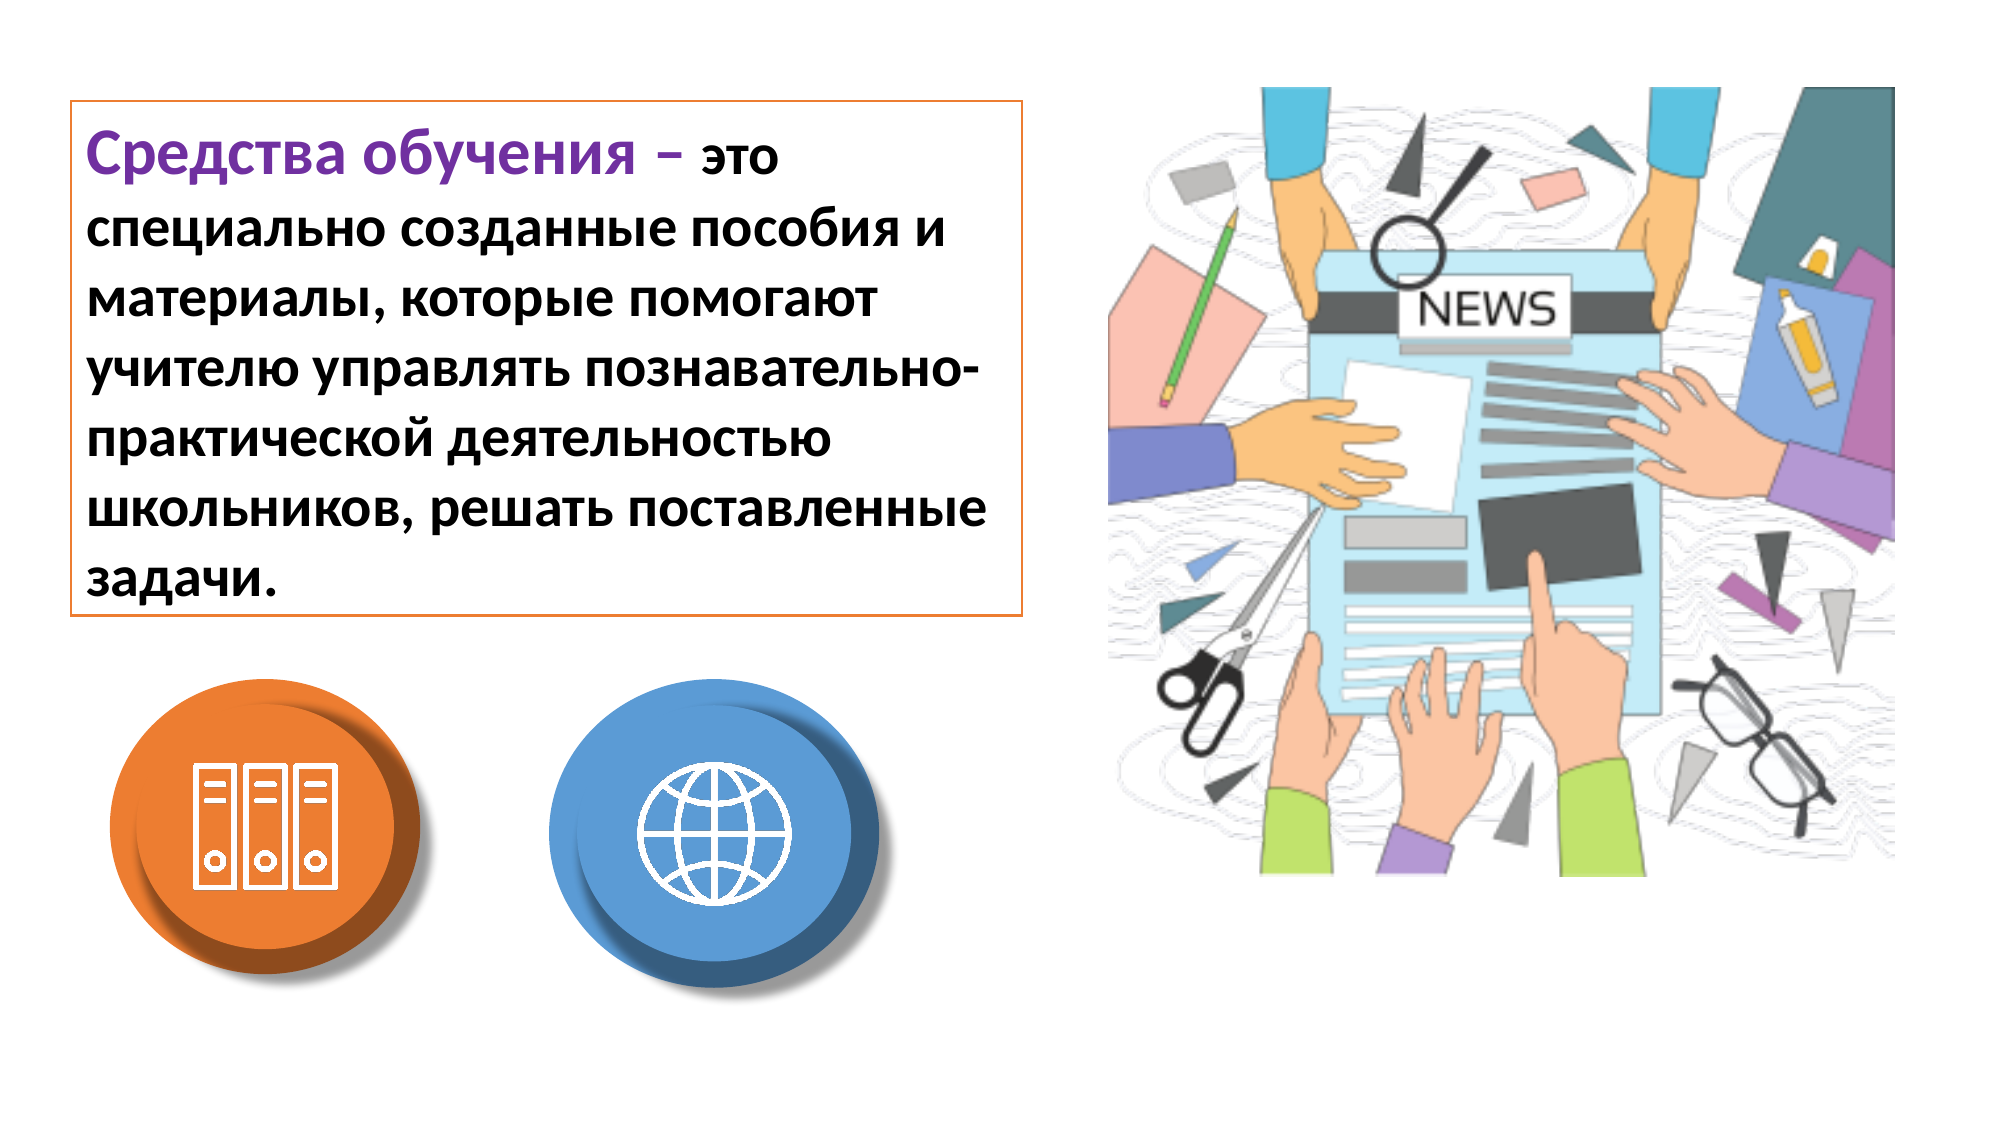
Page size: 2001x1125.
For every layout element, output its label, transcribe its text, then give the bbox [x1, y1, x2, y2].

text_box Средства обучения – это специально созданные пособия и материалы, которые помогают учителю управлять познавательно-практической деятельностью школьников, решать поставленные задачи. [70, 100, 1023, 617]
picture [1108, 87, 1895, 877]
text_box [549, 679, 880, 988]
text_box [109, 678, 421, 975]
